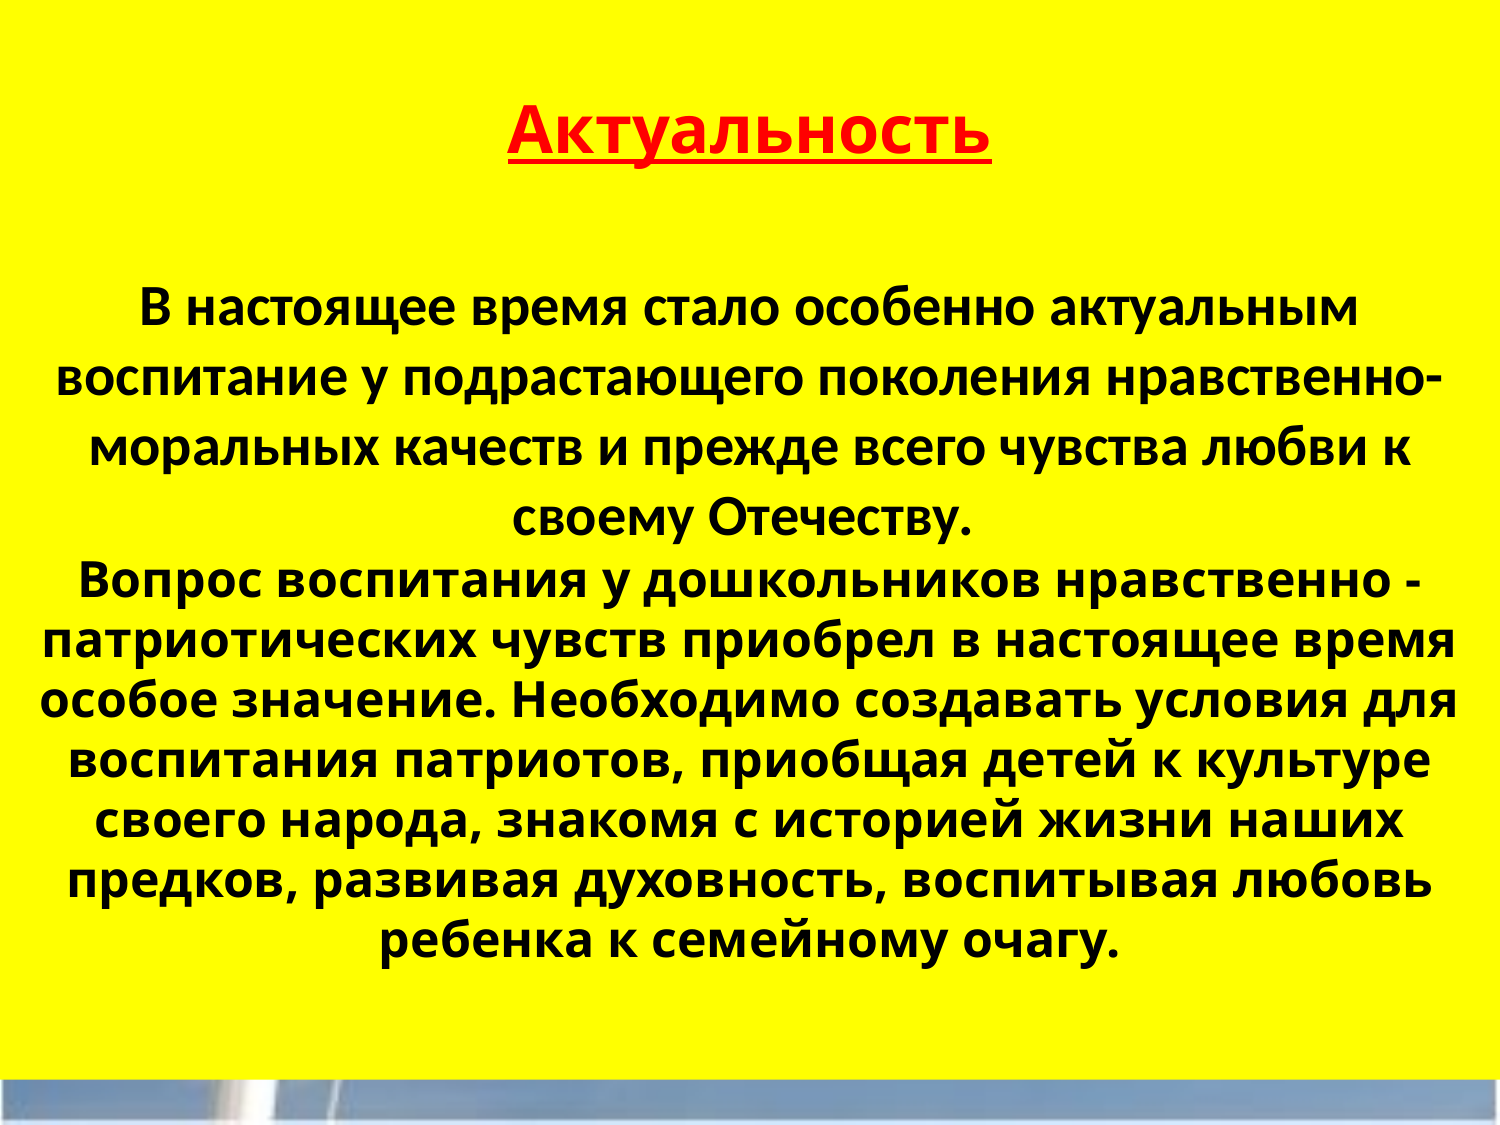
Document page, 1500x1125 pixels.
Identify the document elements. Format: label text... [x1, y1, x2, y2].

text_box Актуальность В настоящее время стало особенно актуальным воспитание у подрастающего поколения нравственно- моральных качеств и прежде всего чувства любви к своему Отечеству. Вопрос воспитания у дошкольников нравственно - патриотических чувств приобрел в настоящее время особое значение. Необходимо создавать условия для воспитания патриотов, приобщая детей к культуре своего народа, знакомя с историей жизни наших предков, развивая духовность, воспитывая любовь ребенка к семейному очагу. [0, 0, 1500, 1080]
